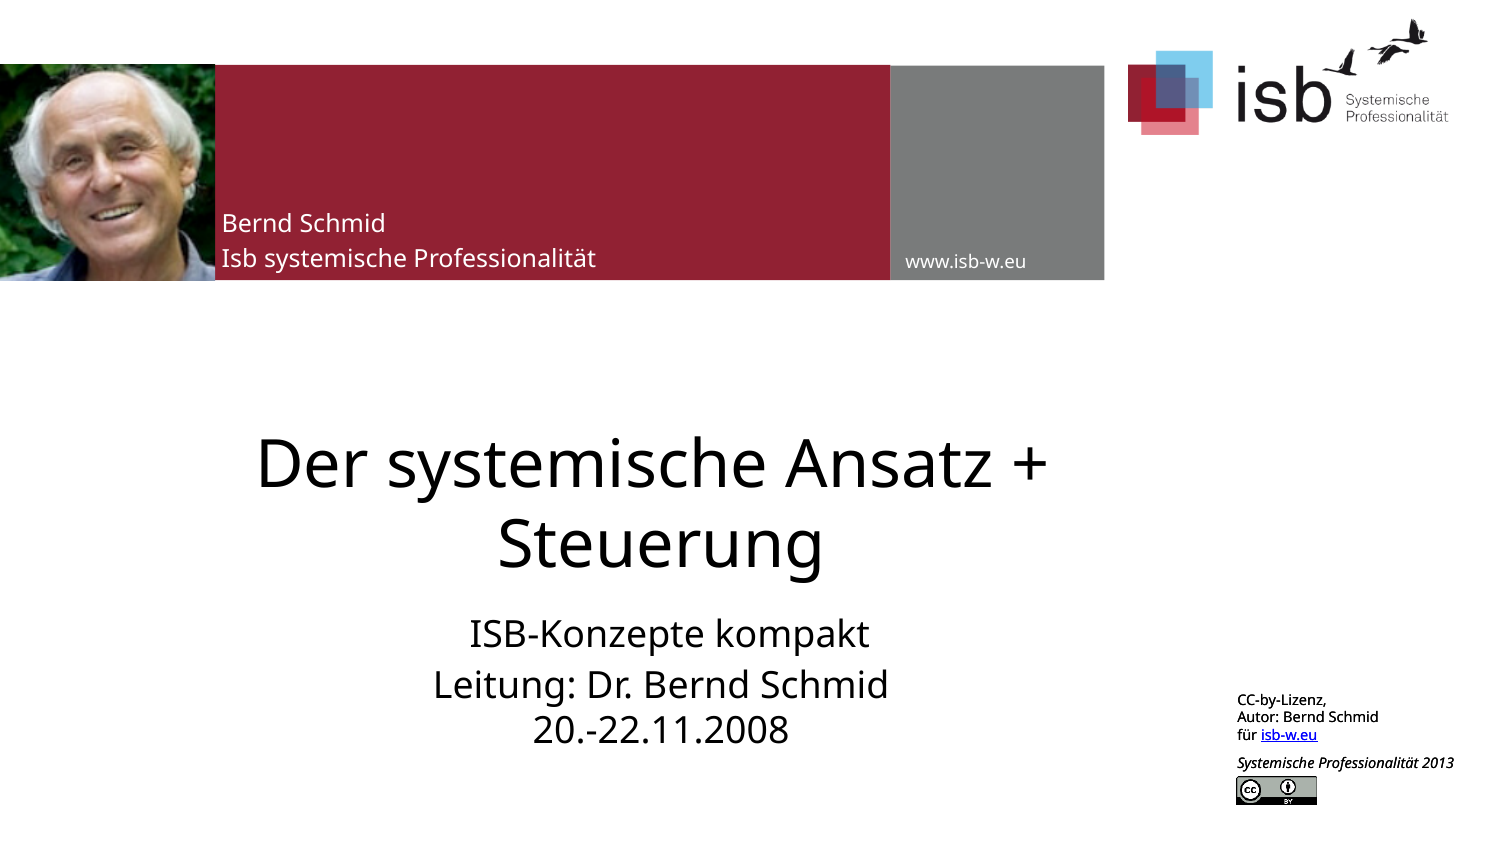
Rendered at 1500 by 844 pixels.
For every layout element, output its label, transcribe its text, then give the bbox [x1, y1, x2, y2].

picture [0, 64, 216, 281]
picture [1236, 775, 1318, 805]
picture [1128, 14, 1461, 139]
subtitle Bernd Schmid Isb systemische Professionalität [216, 64, 891, 281]
text_box CC-by-Lizenz, Autor: Bernd Schmid für isb-w.eu Systemische Professionalität 2013 [1222, 543, 1500, 844]
title Der systemische Ansatz + Steuerung ISB-Konzepte kompakt Leitung: Dr. Bernd Schmid 20.-22.11.2008 [100, 280, 1223, 812]
